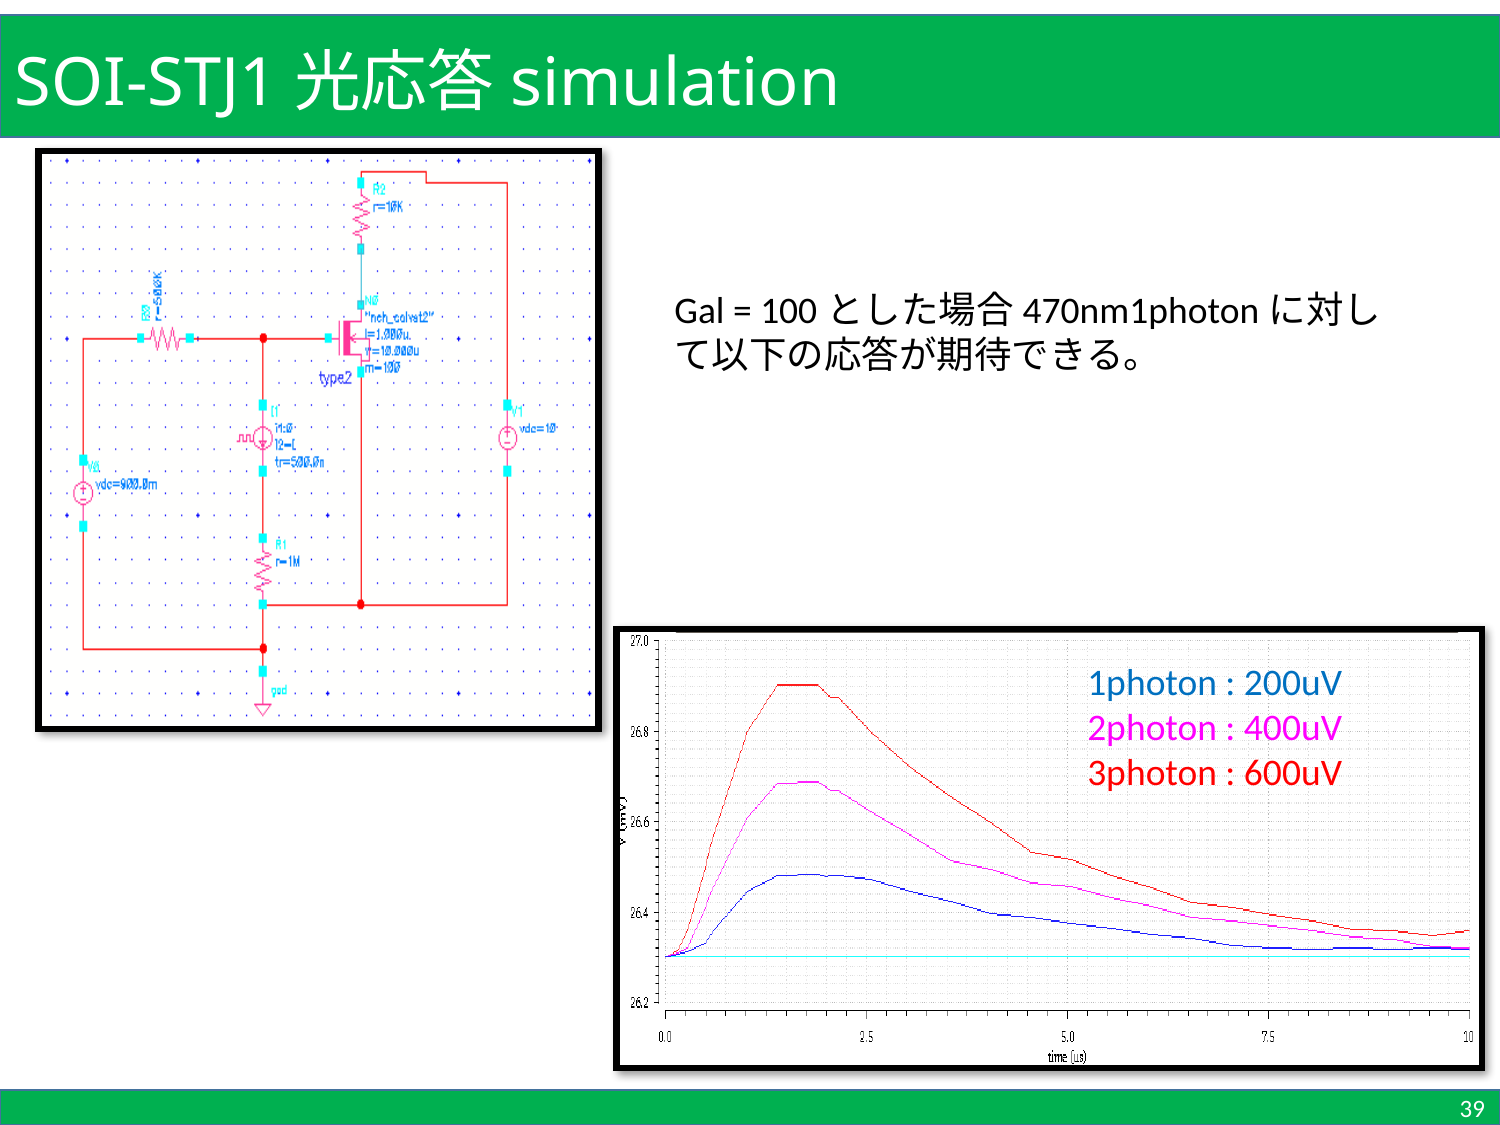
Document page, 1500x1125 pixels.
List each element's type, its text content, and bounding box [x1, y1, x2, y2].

picture [619, 632, 1479, 1066]
text_box SOI-STJ1光応答simulation [0, 31, 1479, 126]
text_box [0, 1089, 1162, 1125]
text_box Gal = 100とした場合470nm1photonに対して以下の応答が期待できる。 [659, 278, 1405, 384]
text_box [0, 14, 1500, 138]
picture [41, 154, 596, 726]
slide_number 39 [1162, 1077, 1500, 1125]
